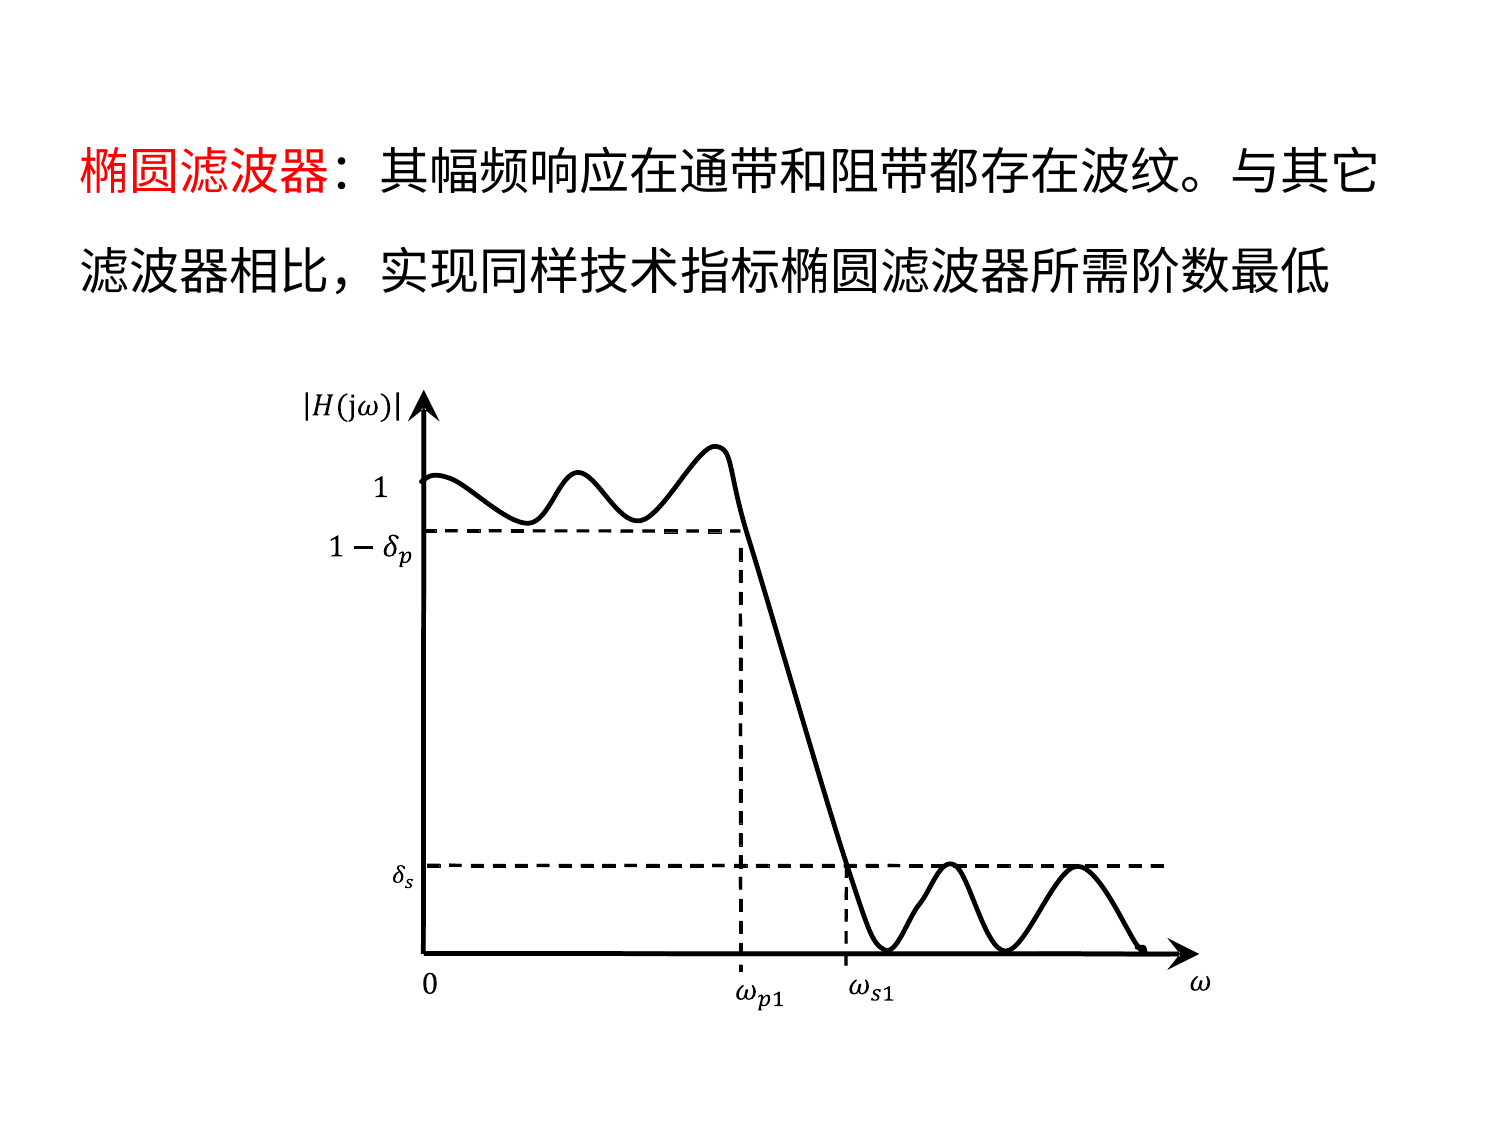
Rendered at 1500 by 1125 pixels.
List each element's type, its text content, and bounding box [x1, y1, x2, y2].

list 椭圆滤波器：其幅频响应在通带和阻带都存在波纹。与其它 滤波器相比，实现同样技术指标椭圆滤波器所需阶数最低 [64, 101, 1416, 845]
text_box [300, 385, 1213, 1012]
